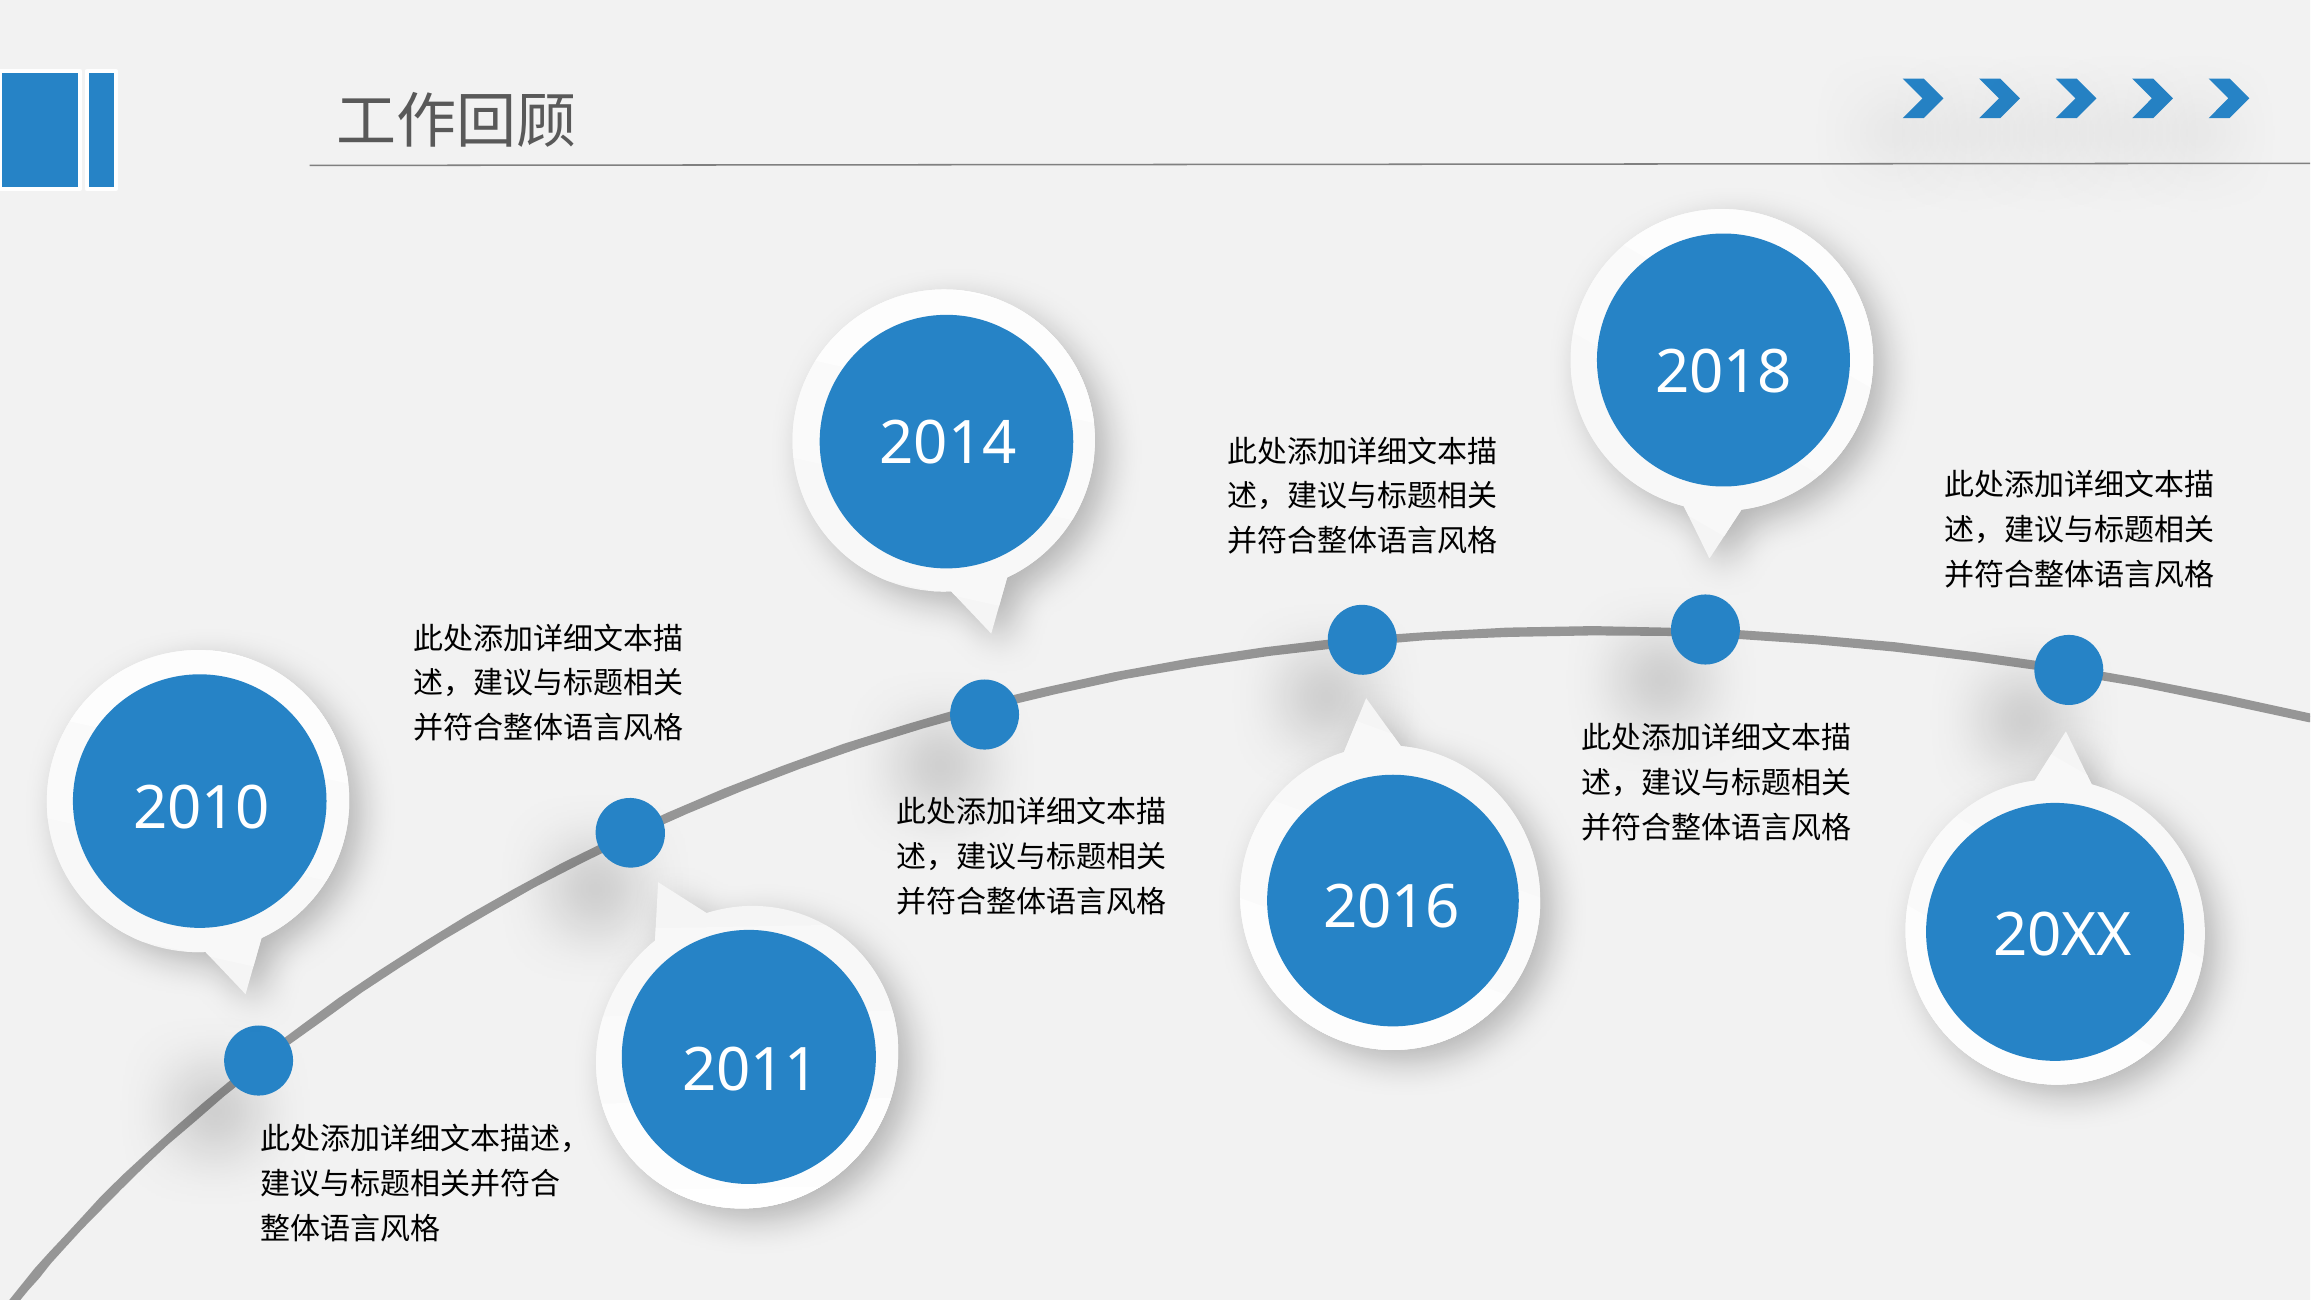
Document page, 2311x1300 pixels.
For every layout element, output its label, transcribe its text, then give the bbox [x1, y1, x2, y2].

text_box 此处添加详细文本描述，建议与标题相关并符合整体语言风格 [260, 1110, 564, 1255]
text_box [1240, 744, 1540, 1051]
title 工作回顾 [316, 70, 1119, 166]
text_box [1742, 632, 1995, 661]
text_box [593, 795, 668, 870]
text_box [2032, 632, 2106, 708]
text_box [1399, 628, 1613, 641]
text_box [598, 903, 896, 1212]
text_box 此处添加详细文本描述，建议与标题相关并符合整体语言风格 [1581, 709, 1861, 847]
text_box [1017, 648, 1275, 701]
text_box [1668, 592, 1743, 667]
text_box [664, 735, 878, 821]
text_box 此处添加详细文本描述，建议与标题相关并符合整体语言风格 [896, 783, 1184, 928]
text_box 此处添加详细文本描述，建议与标题相关并符合整体语言风格 [1227, 423, 1507, 561]
text_box [12, 1149, 157, 1300]
text_box 此处添加详细文本描述，建议与标题相关并符合整体语言风格 [1944, 456, 2224, 594]
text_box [792, 289, 1096, 592]
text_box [46, 649, 350, 953]
text_box [222, 1023, 296, 1098]
text_box [947, 677, 1022, 752]
text_box [1325, 602, 1399, 677]
text_box [288, 885, 525, 1041]
text_box 此处添加详细文本描述，建议与标题相关并符合整体语言风格 [413, 610, 693, 769]
text_box [2105, 674, 2311, 721]
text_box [1905, 778, 2205, 1085]
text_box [1570, 208, 1874, 512]
